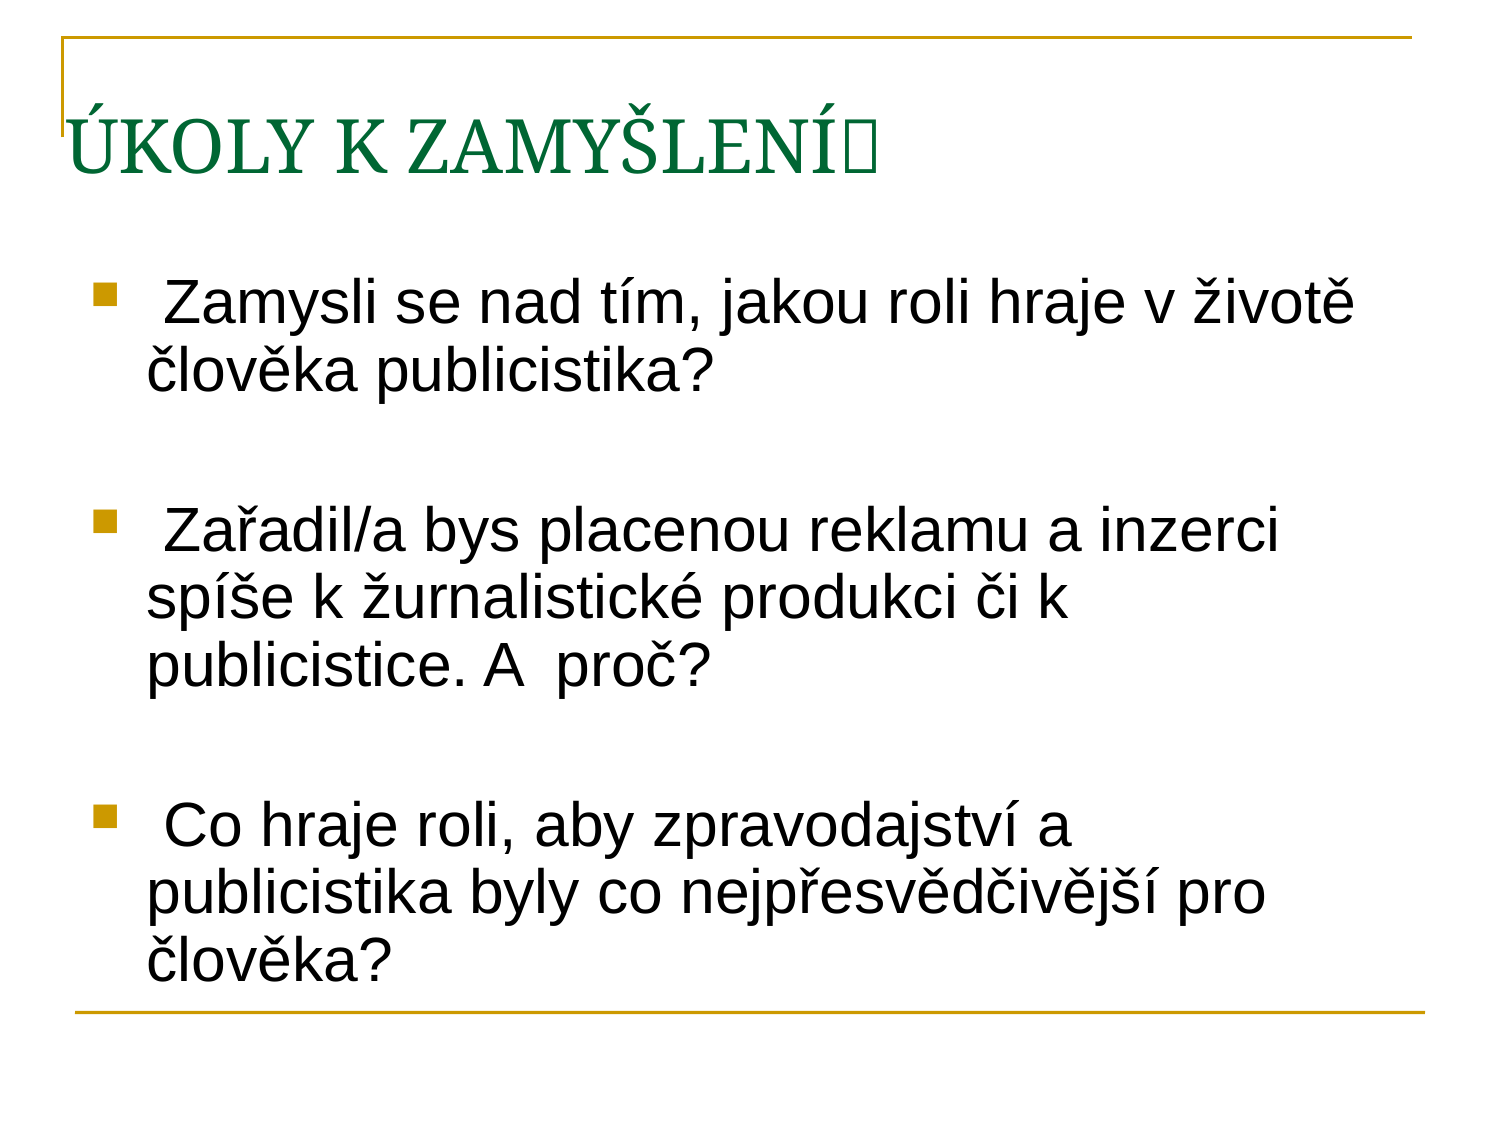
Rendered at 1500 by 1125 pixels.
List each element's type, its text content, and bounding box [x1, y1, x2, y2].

title Úkoly k zamyšlení [50, 75, 1475, 213]
list Zamysli se nad tím, jakou roli hraje v životě člověka publicistika? Zařadil/a bys placenou reklamu a inzerci spíše k žurnalistické produkci či k publicistice. A proč? Co hraje roli, aby zpravodajství a publicistika byly co nejpřesvědčivější pro člověka? [75, 262, 1399, 1006]
